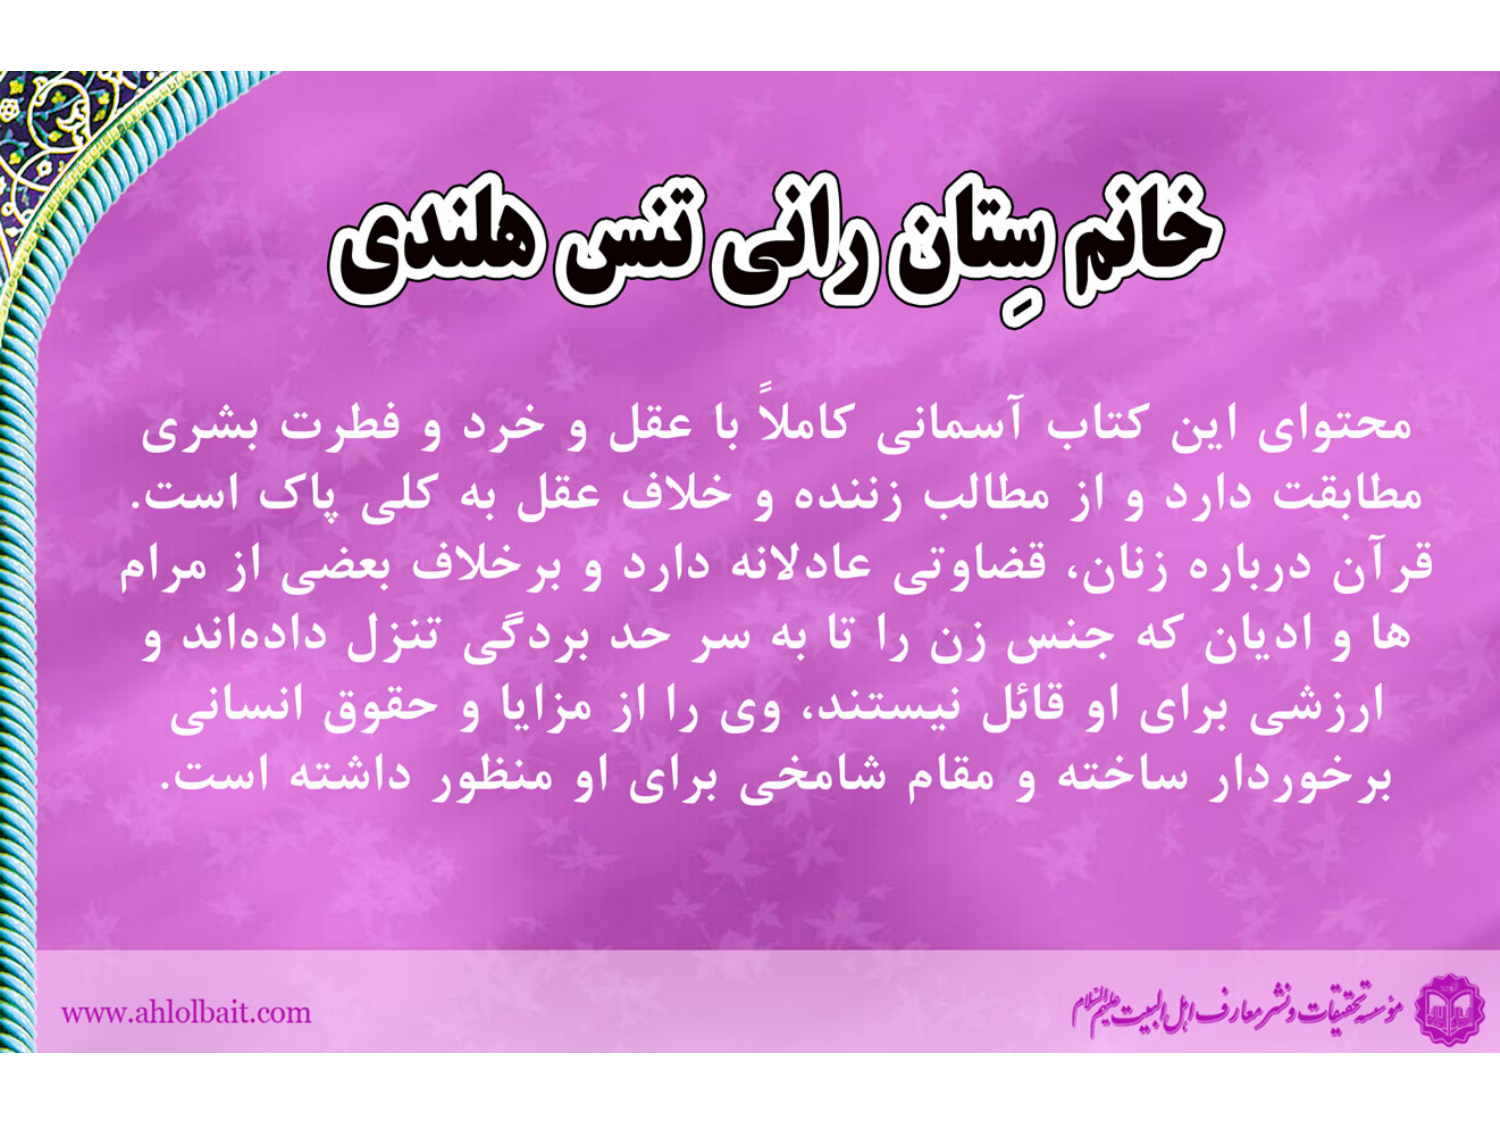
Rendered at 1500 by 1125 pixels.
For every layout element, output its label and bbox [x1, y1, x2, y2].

picture [0, 71, 1500, 1054]
picture [0, 1040, 17, 1054]
